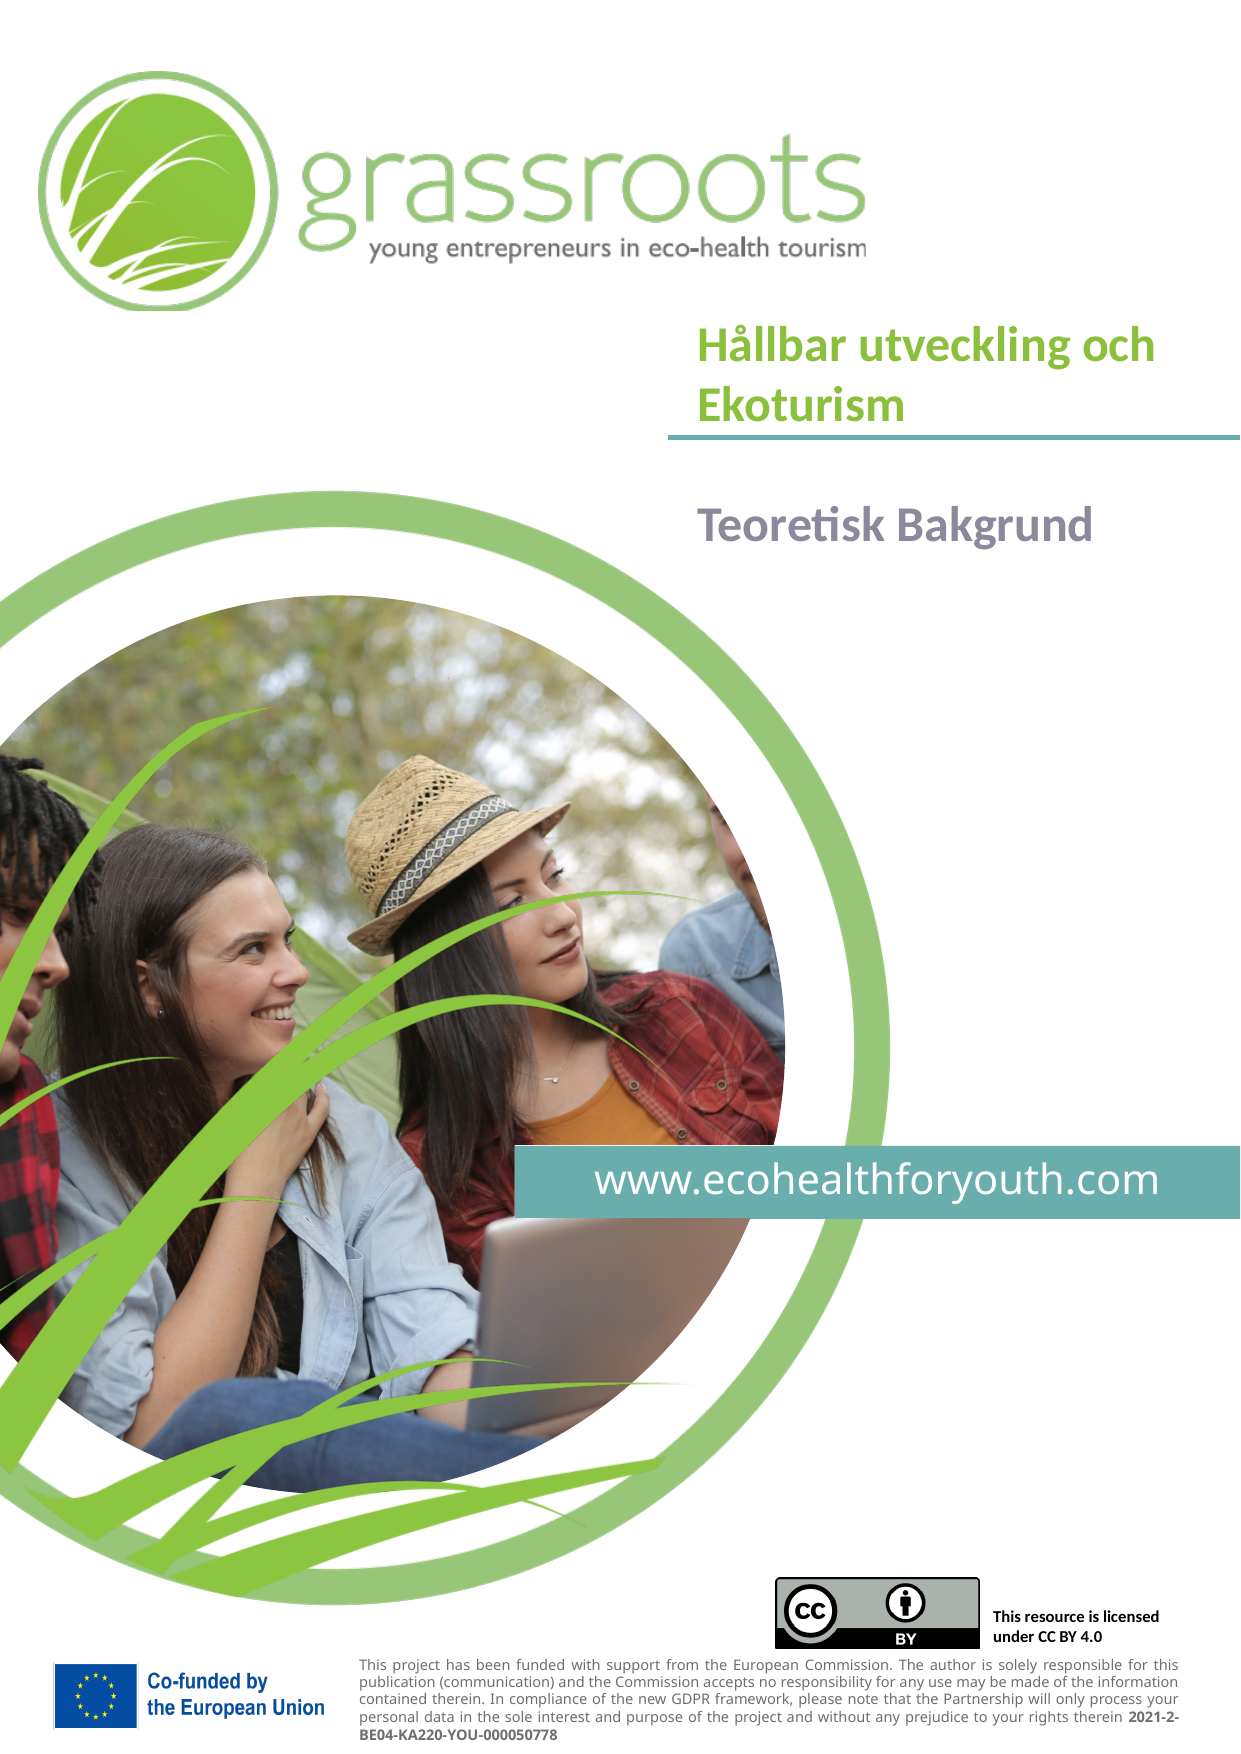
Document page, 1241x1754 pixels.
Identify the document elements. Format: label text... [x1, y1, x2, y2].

list Hållbar utveckling och Ekoturism Teoretisk Bakgrund [682, 303, 1241, 509]
picture [0, 268, 1081, 1754]
picture [75, 268, 241, 306]
list www.ecohealthforyouth.com [786, 1145, 1241, 1219]
